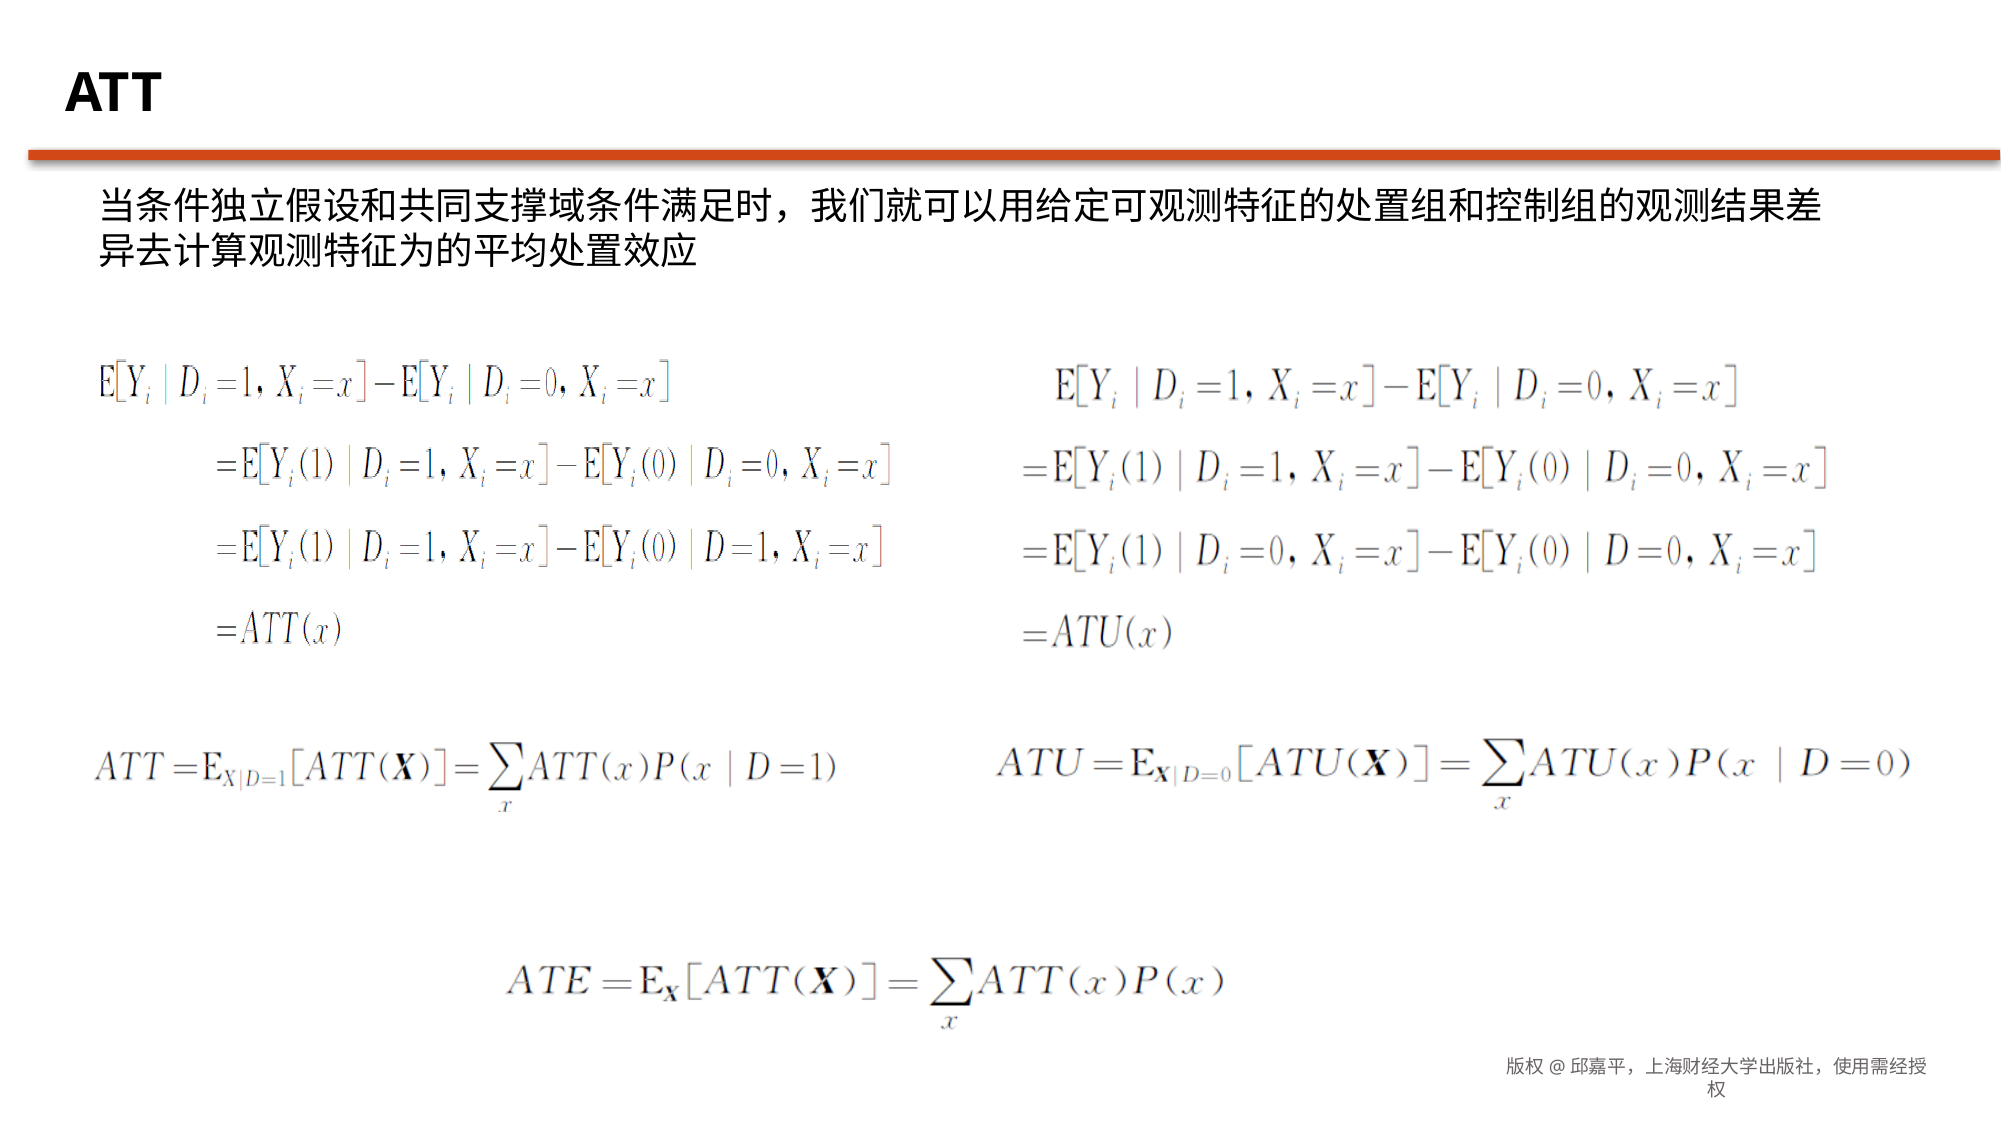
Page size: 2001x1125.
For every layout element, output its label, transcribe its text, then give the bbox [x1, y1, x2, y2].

footer 版权@邱嘉平，上海财经大学出版社，使用需经授权 [1483, 1046, 1950, 1109]
picture [83, 734, 909, 812]
picture [974, 718, 1941, 813]
title ATT [50, 50, 1825, 138]
picture [495, 941, 1271, 1037]
picture [999, 356, 1842, 682]
picture [100, 345, 927, 682]
